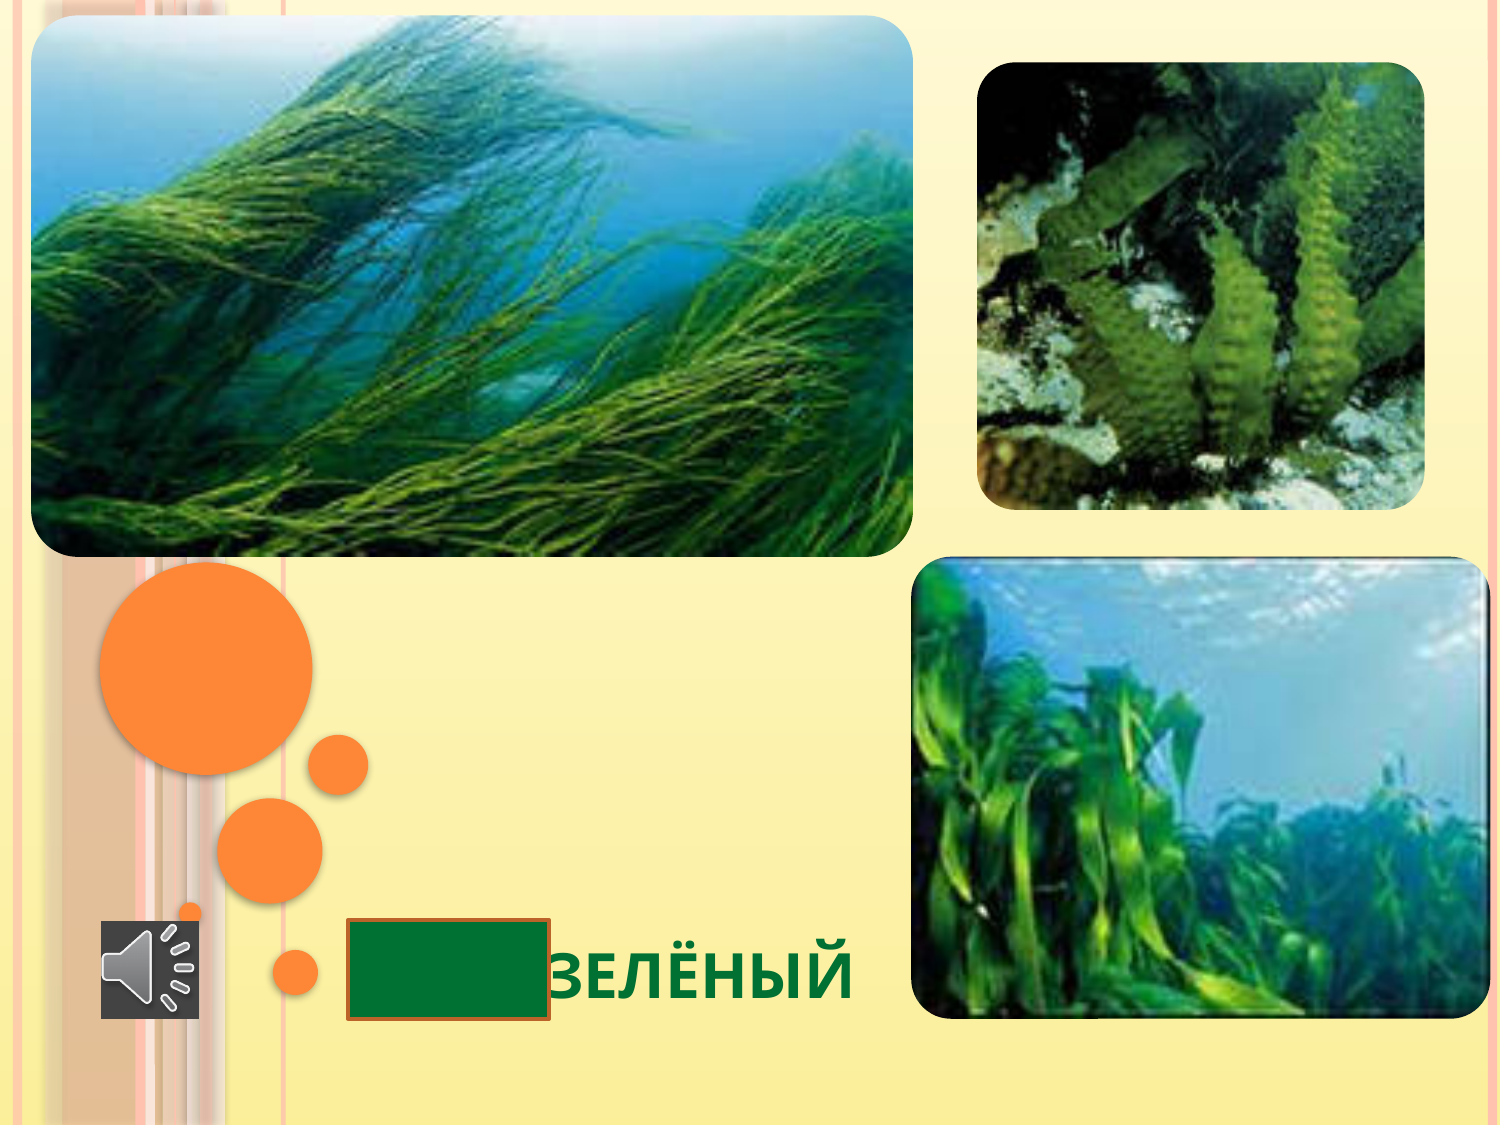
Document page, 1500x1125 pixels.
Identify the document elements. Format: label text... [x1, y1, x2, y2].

picture [30, 14, 1491, 1020]
picture [976, 61, 1426, 511]
text_box [346, 918, 551, 1021]
title зелёный [301, 621, 892, 1019]
picture [99, 919, 201, 1021]
